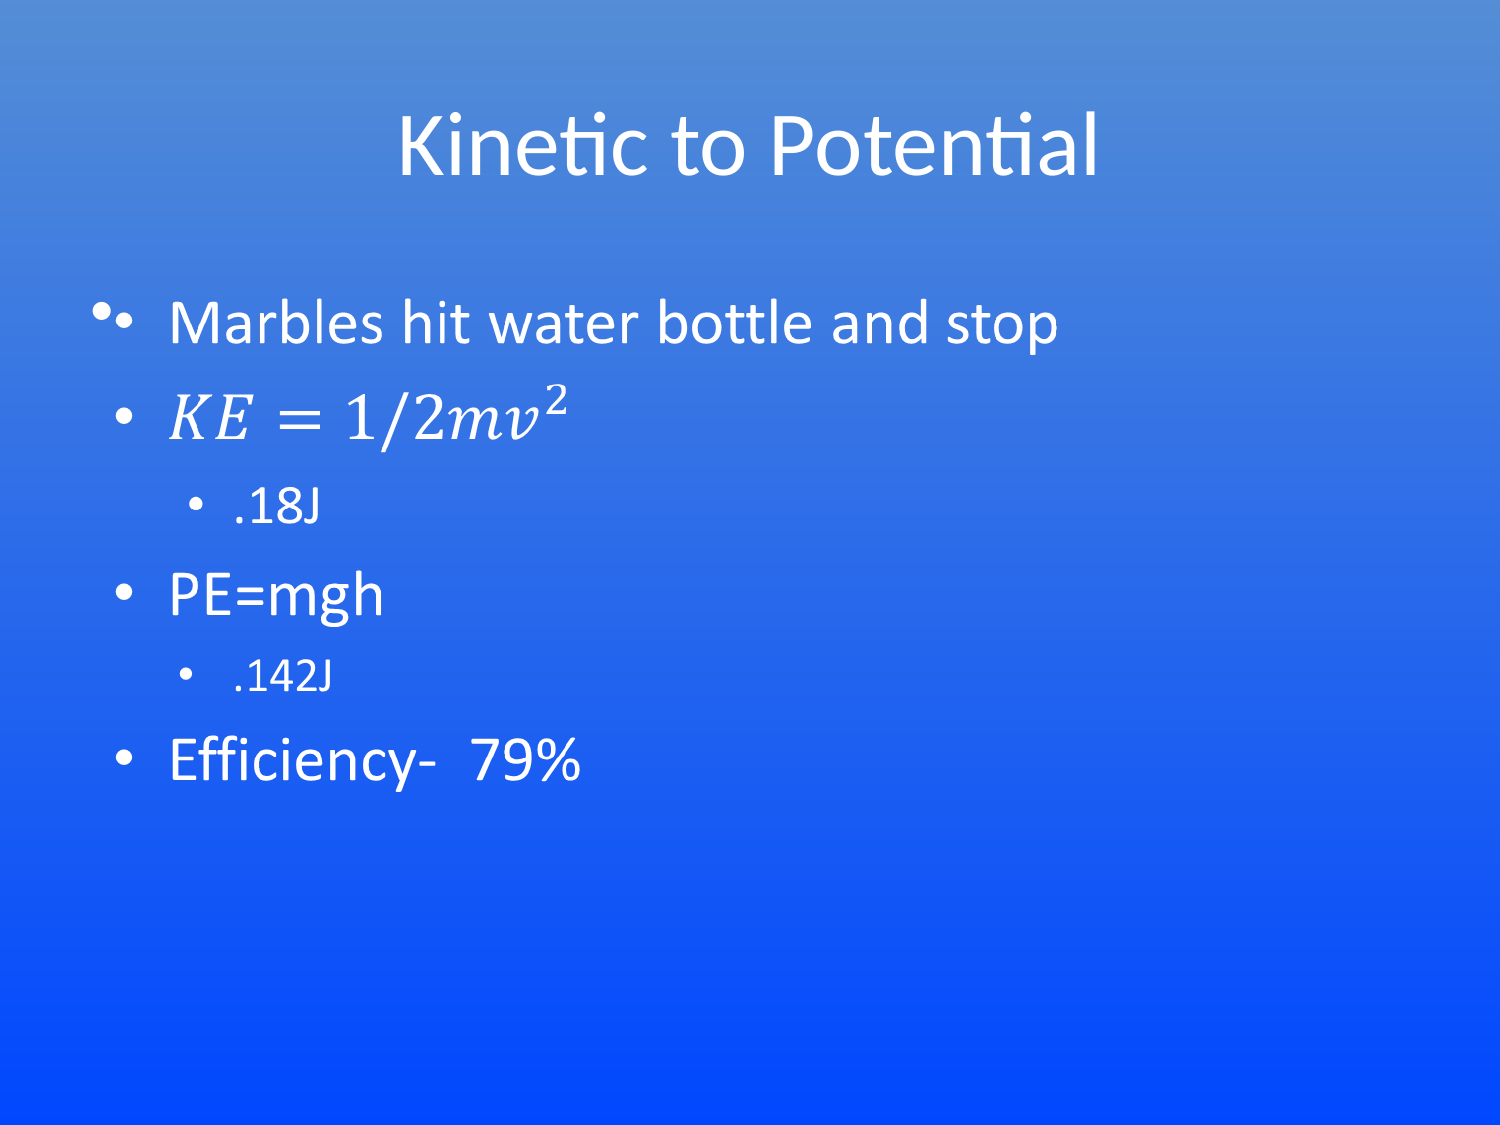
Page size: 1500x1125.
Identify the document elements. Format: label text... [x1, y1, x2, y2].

list [75, 262, 1425, 1005]
title Kinetic to Potential [75, 45, 1425, 233]
